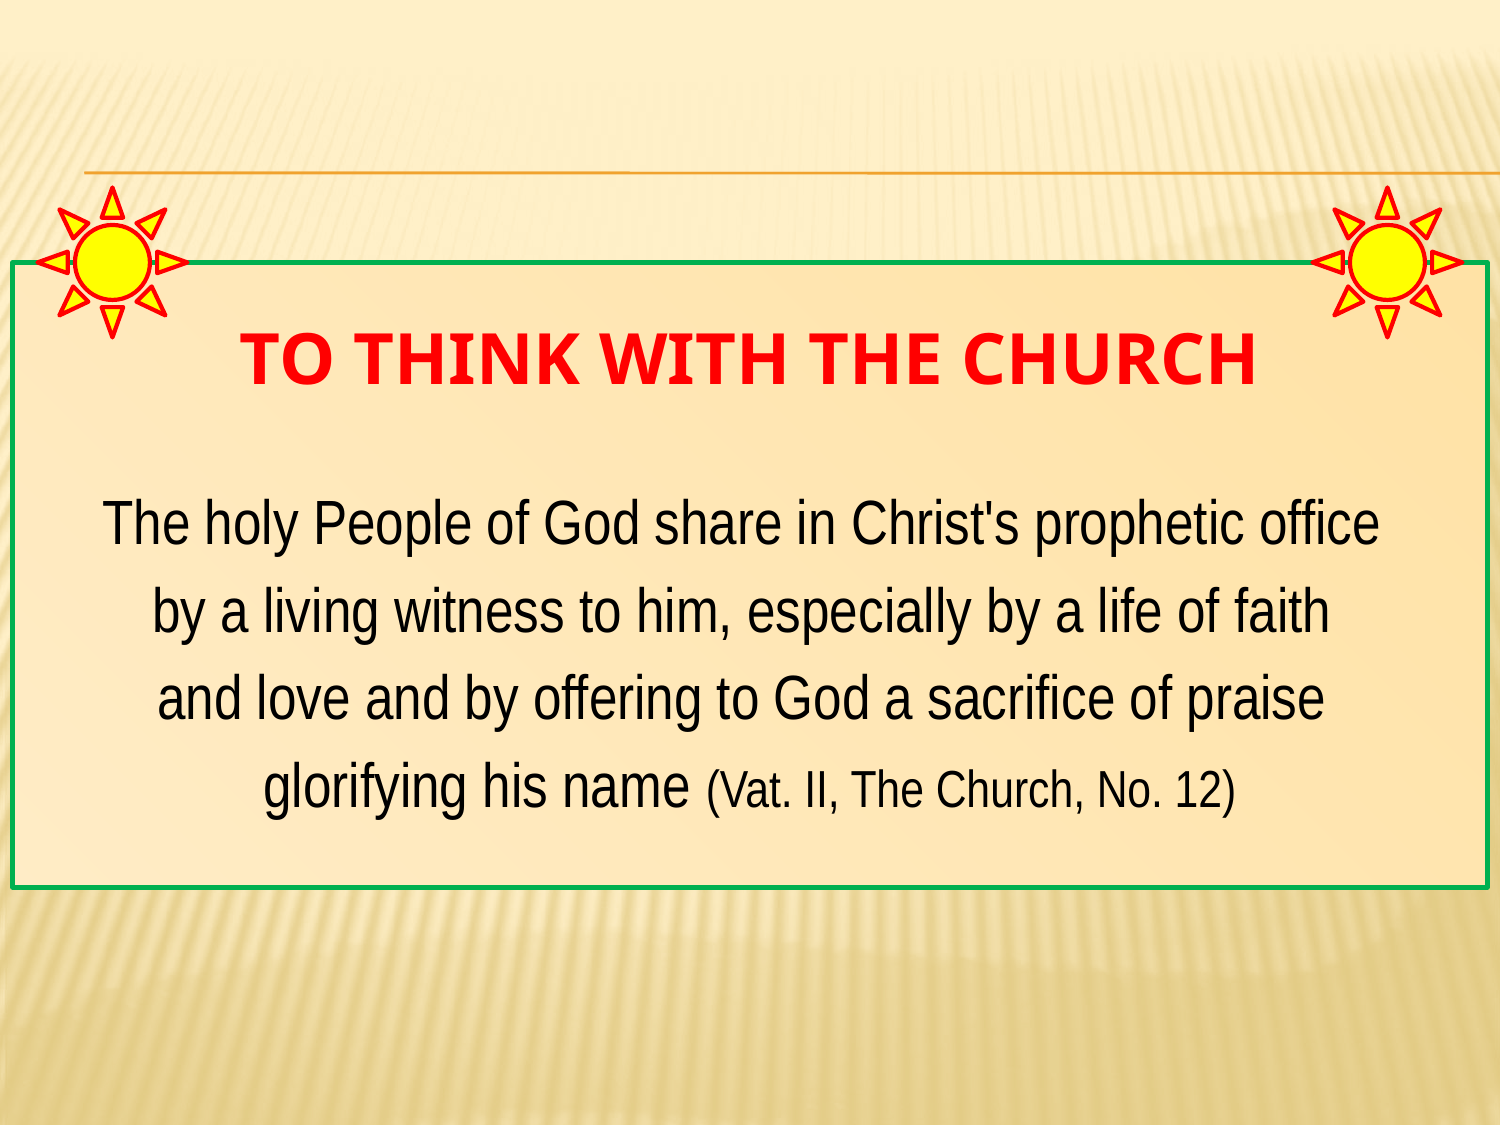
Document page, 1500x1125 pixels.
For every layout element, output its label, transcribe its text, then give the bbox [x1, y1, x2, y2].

text_box [1310, 249, 1345, 276]
text_box [1420, 260, 1490, 287]
text_box [1374, 305, 1401, 340]
text_box [1332, 207, 1366, 241]
text_box [134, 284, 168, 318]
text_box [35, 249, 70, 276]
text_box [57, 207, 91, 241]
text_box [99, 305, 126, 340]
text_box [10, 425, 1490, 890]
text_box [1347, 222, 1428, 303]
title To Think with the Church [0, 287, 1500, 425]
text_box [57, 284, 91, 318]
text_box [1430, 249, 1465, 276]
text_box [1409, 207, 1443, 241]
text_box [10, 260, 80, 287]
text_box [1374, 185, 1401, 220]
text_box [99, 185, 126, 220]
list The holy People of God share in Christ's prophetic office by a living witness to him, especially by a life of faith and love and by offering to God a sacrifice of praise glorifying his name (Vat. II, The Church, No. 12) [12, 474, 1488, 625]
text_box [1332, 284, 1366, 318]
text_box [145, 260, 1355, 287]
text_box [72, 222, 153, 303]
text_box [134, 207, 168, 241]
text_box [1409, 284, 1443, 318]
text_box [155, 249, 190, 276]
